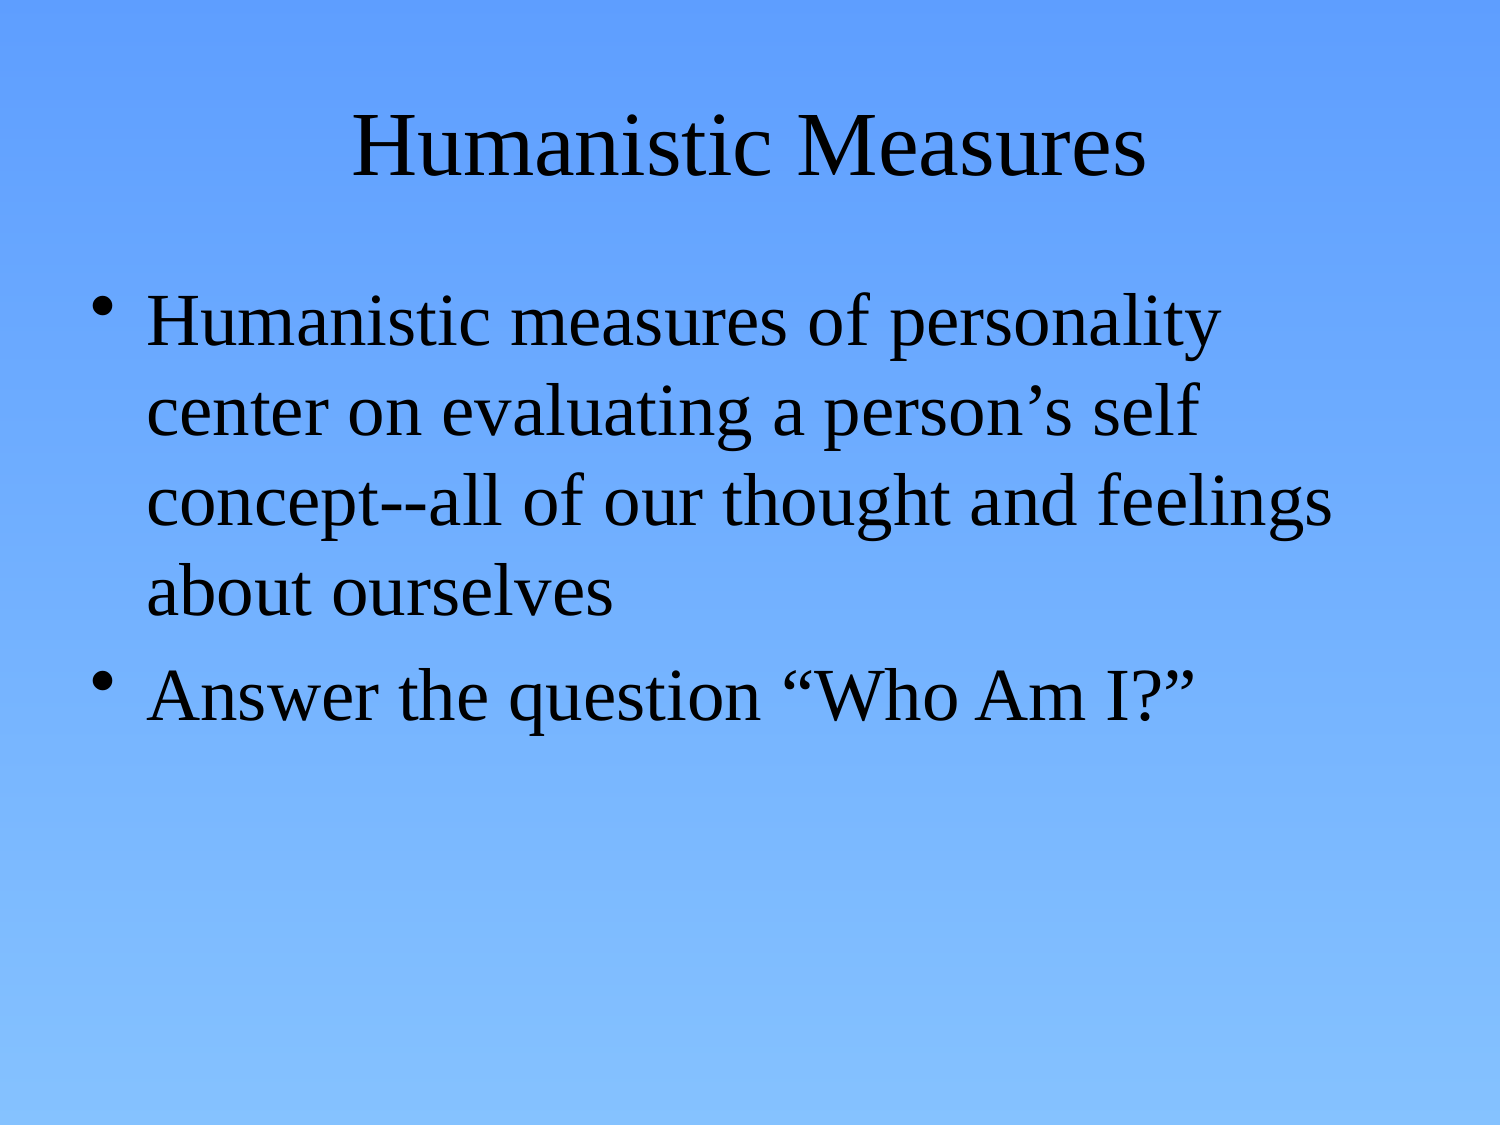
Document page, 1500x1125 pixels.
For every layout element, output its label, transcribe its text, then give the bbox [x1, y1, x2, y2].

title Humanistic Measures [74, 44, 1426, 233]
list Humanistic measures of personality center on evaluating a person’s self concept--all of our thought and feelings about ourselves Answer the question “Who Am I?” [74, 262, 1388, 1006]
